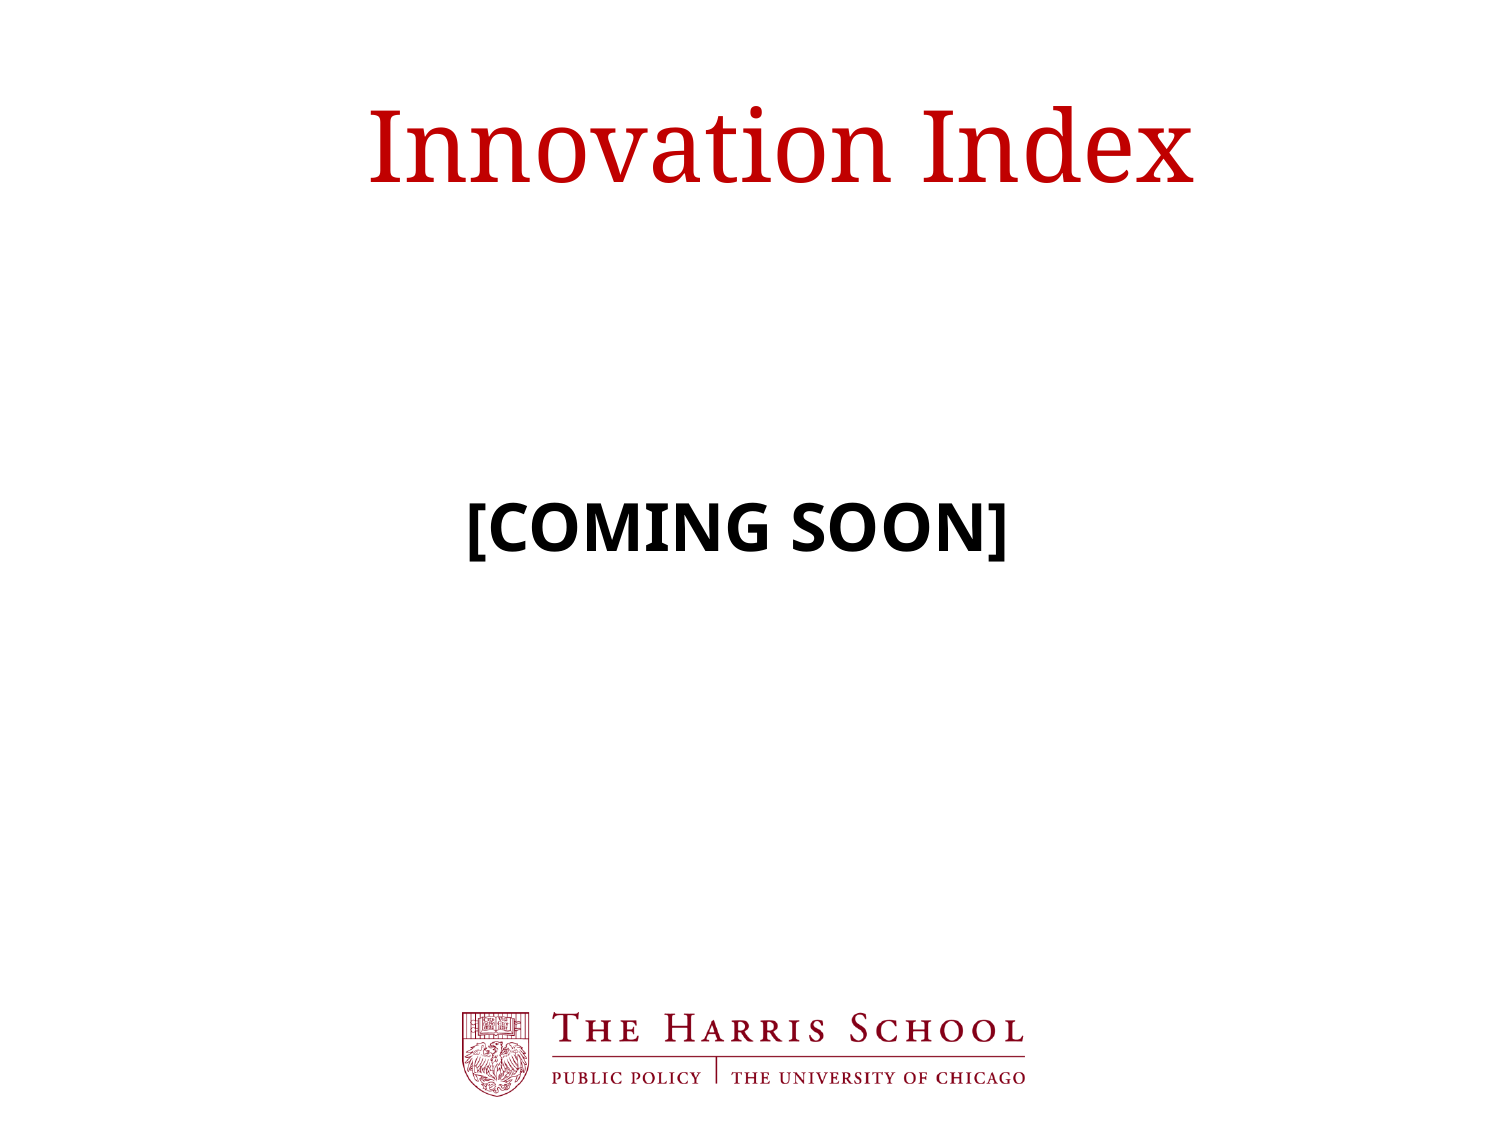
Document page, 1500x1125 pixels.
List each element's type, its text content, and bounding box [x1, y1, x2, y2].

picture [462, 1012, 1026, 1097]
text_box [COMING SOON] [112, 237, 1363, 573]
text_box Innovation Index [112, 75, 1450, 210]
